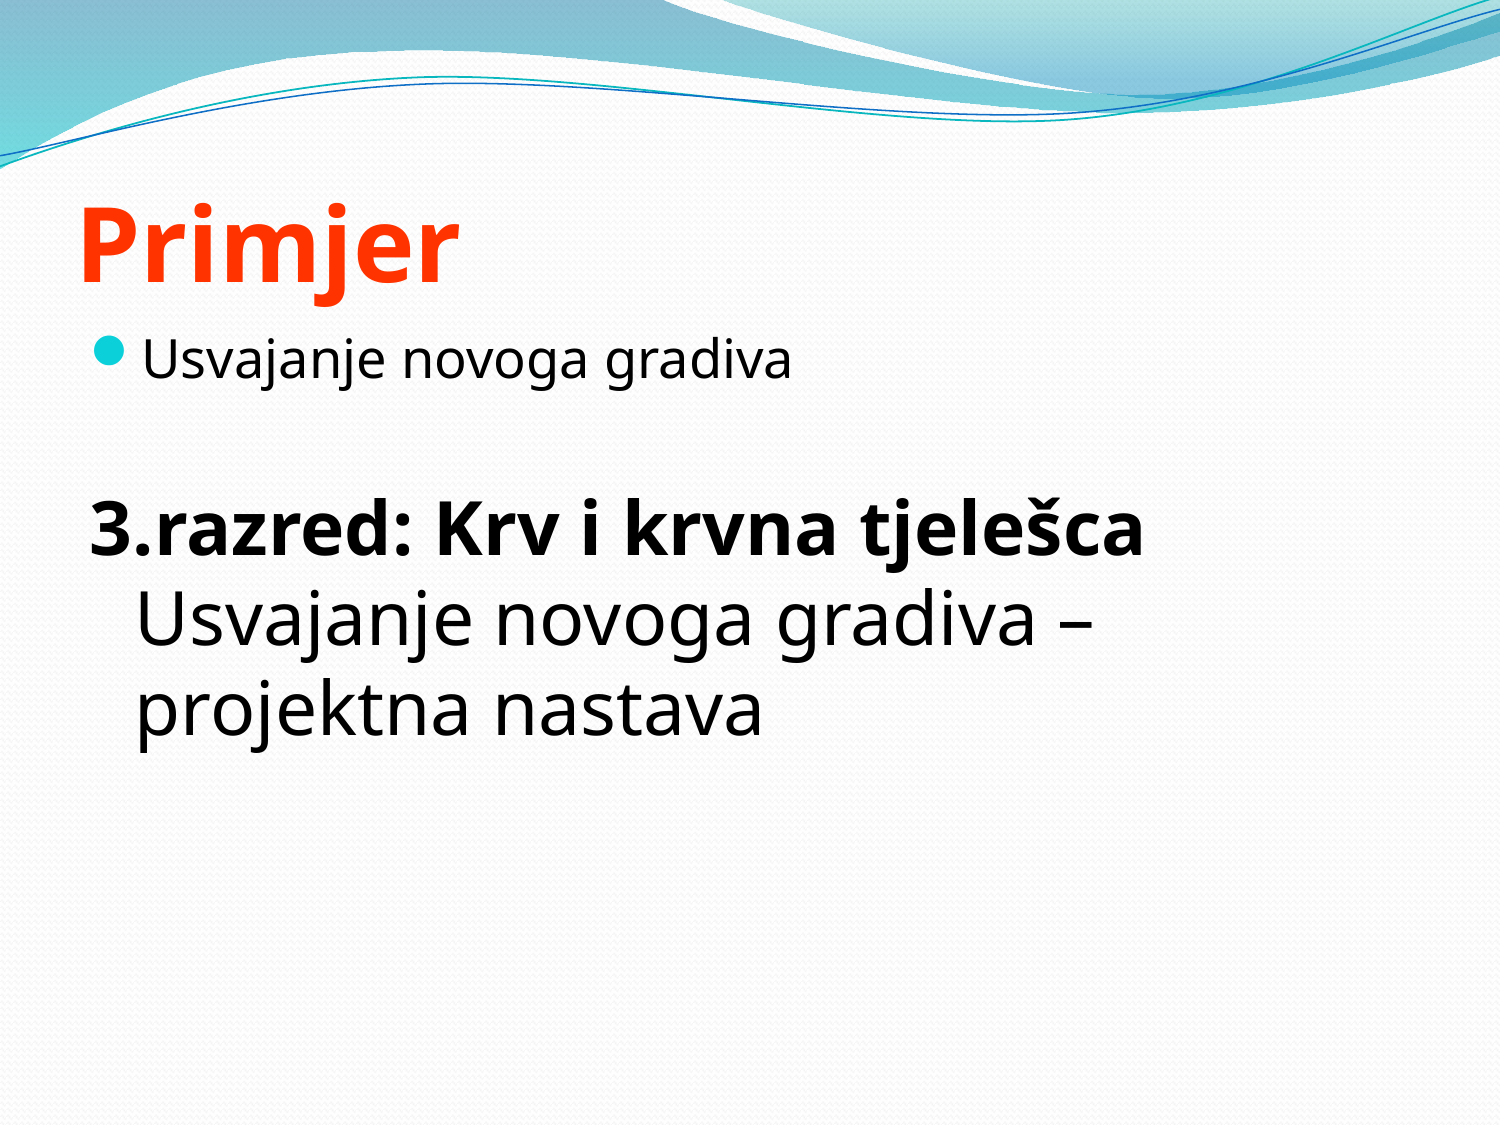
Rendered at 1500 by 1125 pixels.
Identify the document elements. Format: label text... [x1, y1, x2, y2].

title Primjer [75, 115, 1425, 303]
list Usvajanje novoga gradiva 3.razred: Krv i krvna tjelešca Usvajanje novoga gradiva – projektna nastava [75, 317, 1425, 1038]
